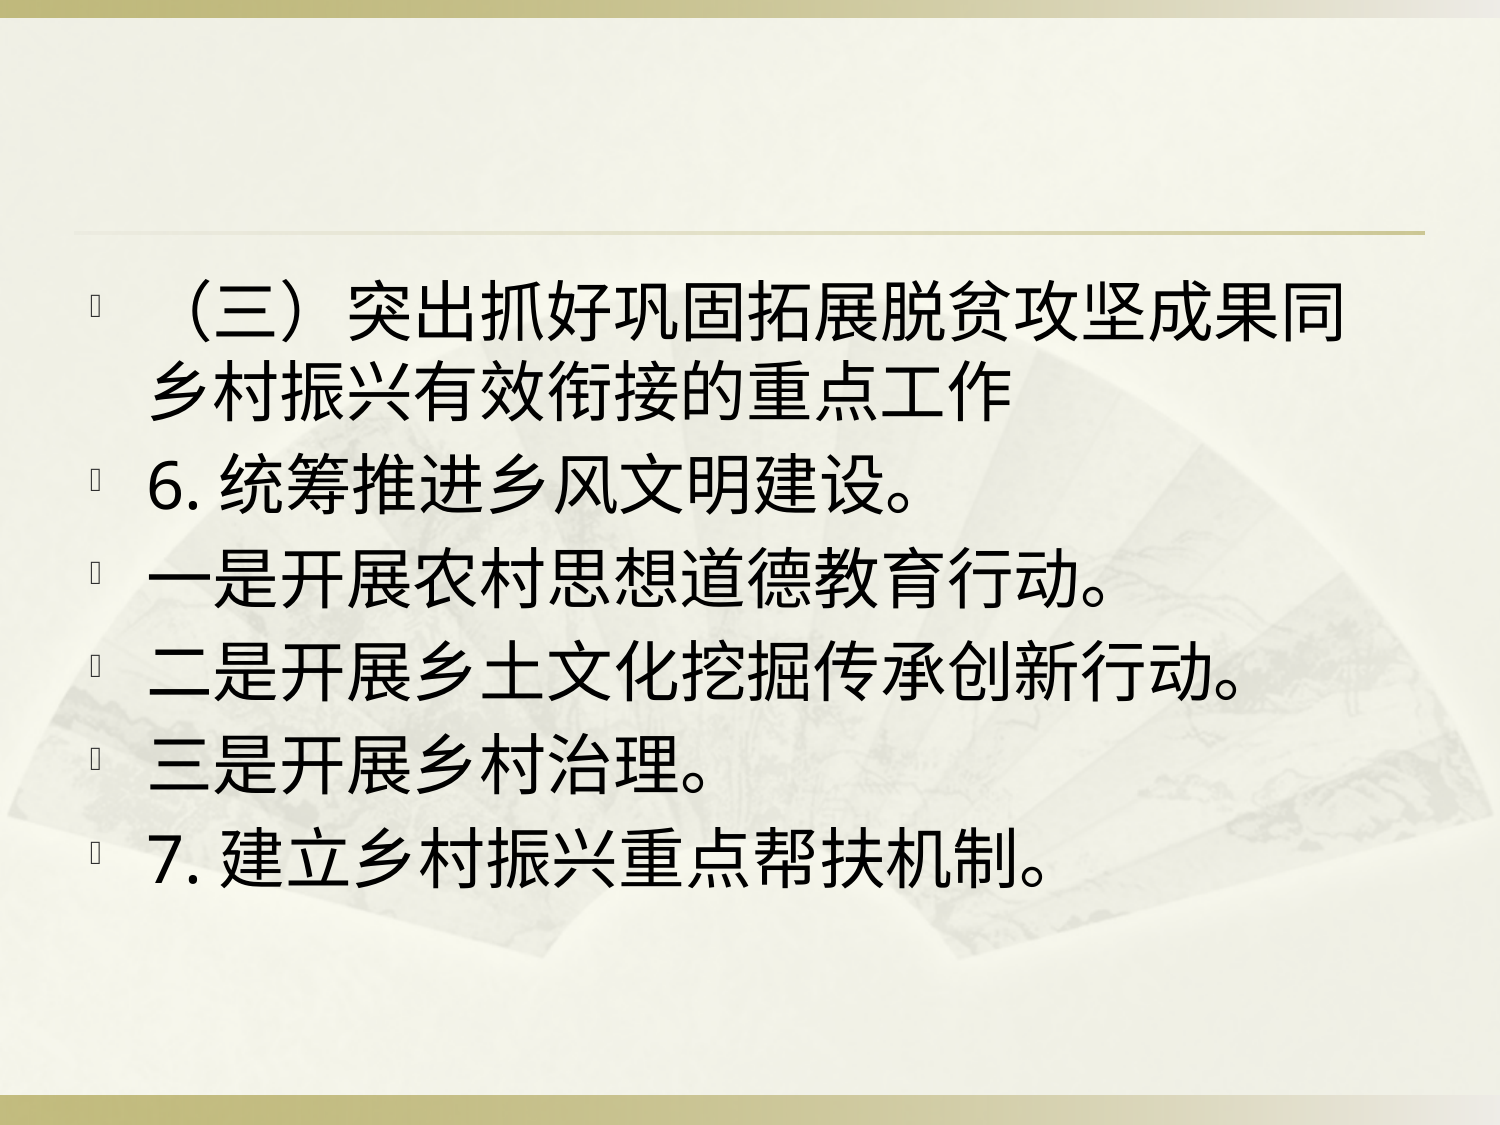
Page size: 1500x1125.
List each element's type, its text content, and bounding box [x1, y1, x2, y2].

list （三）突出抓好巩固拓展脱贫攻坚成果同乡村振兴有效衔接的重点工作 6.统筹推进乡风文明建设。 一是开展农村思想道德教育行动。 二是开展乡土文化挖掘传承创新行动。 三是开展乡村治理。 7.建立乡村振兴重点帮扶机制。 [74, 262, 1426, 1032]
